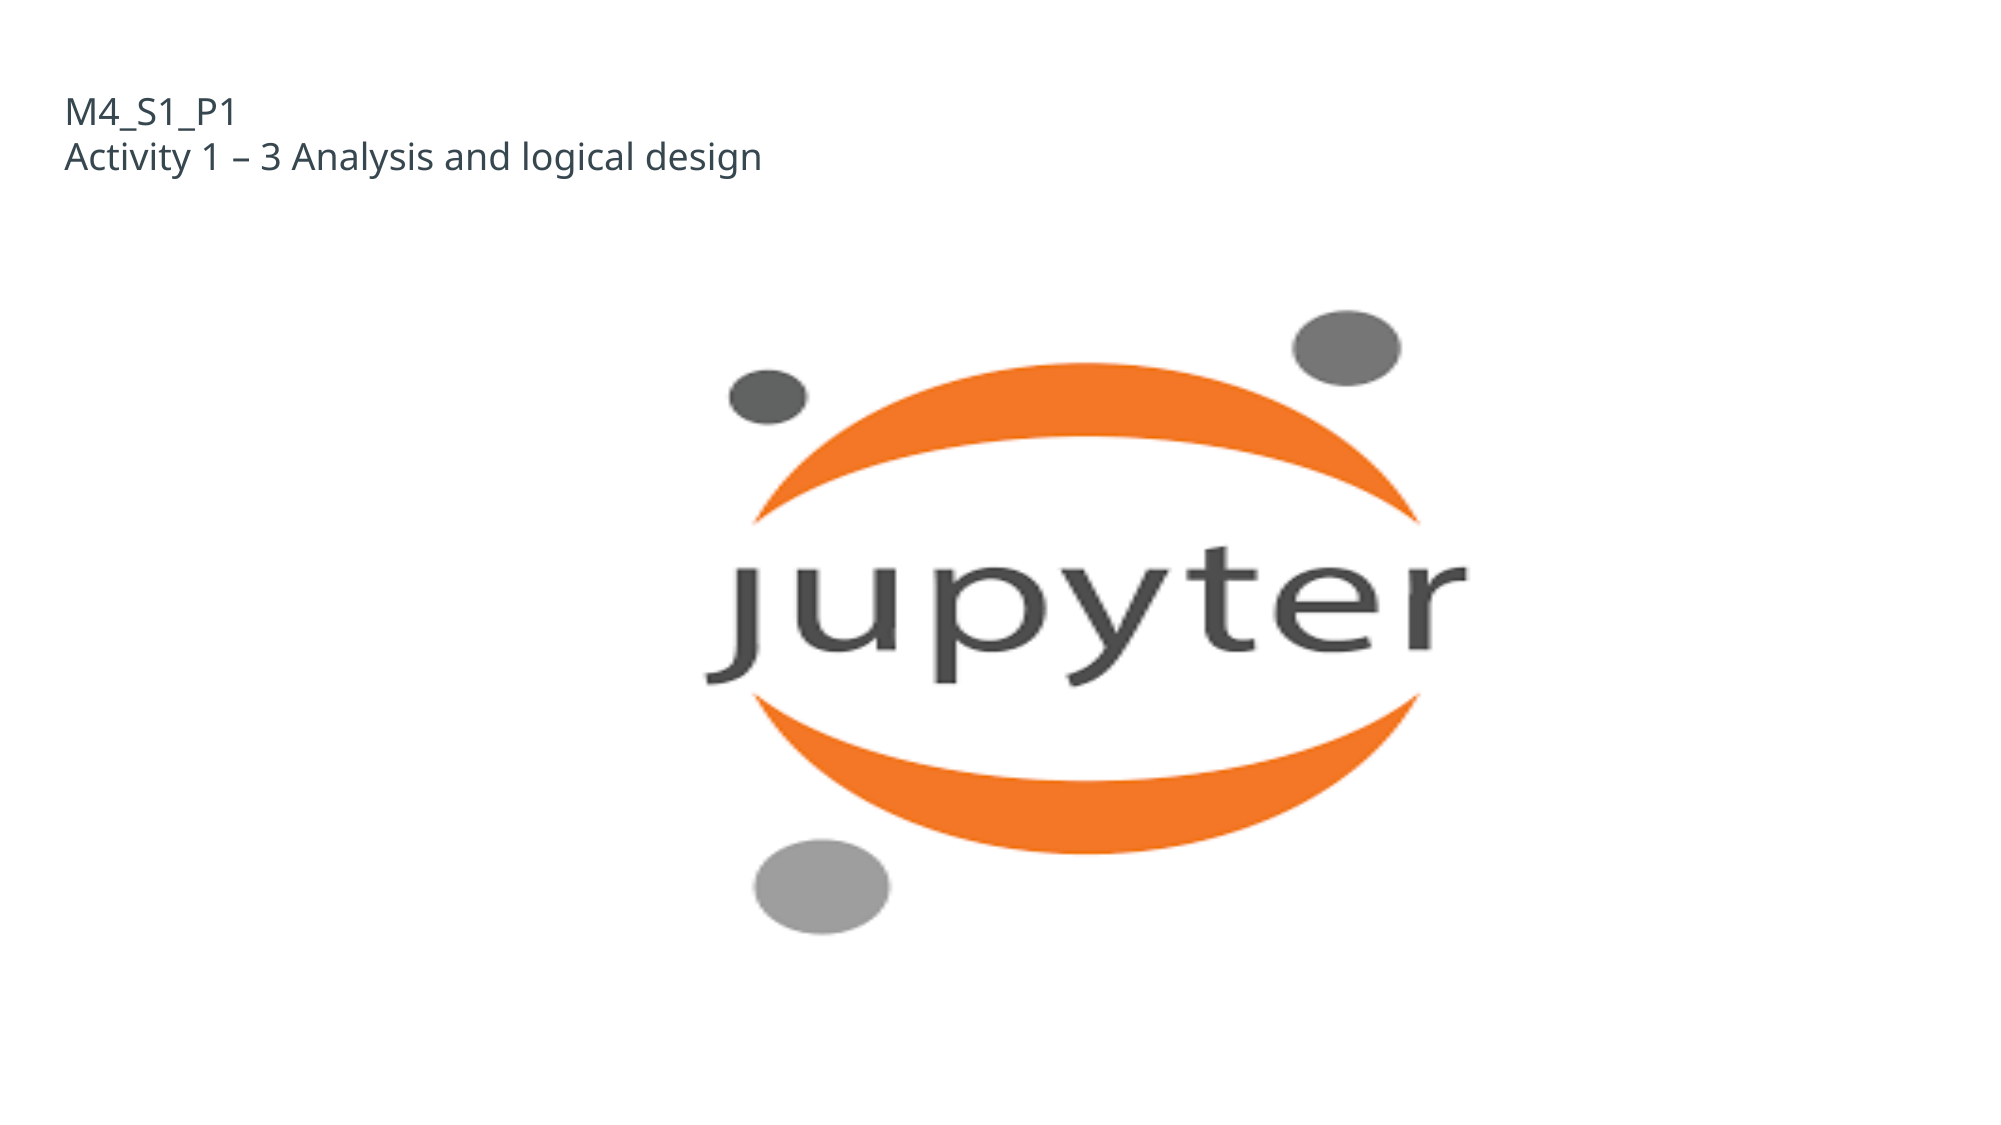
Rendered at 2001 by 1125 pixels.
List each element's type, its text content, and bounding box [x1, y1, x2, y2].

picture [697, 302, 1482, 939]
text_box M4_S1_P1 Activity 1 – 3 Analysis and logical design [49, 80, 1049, 186]
